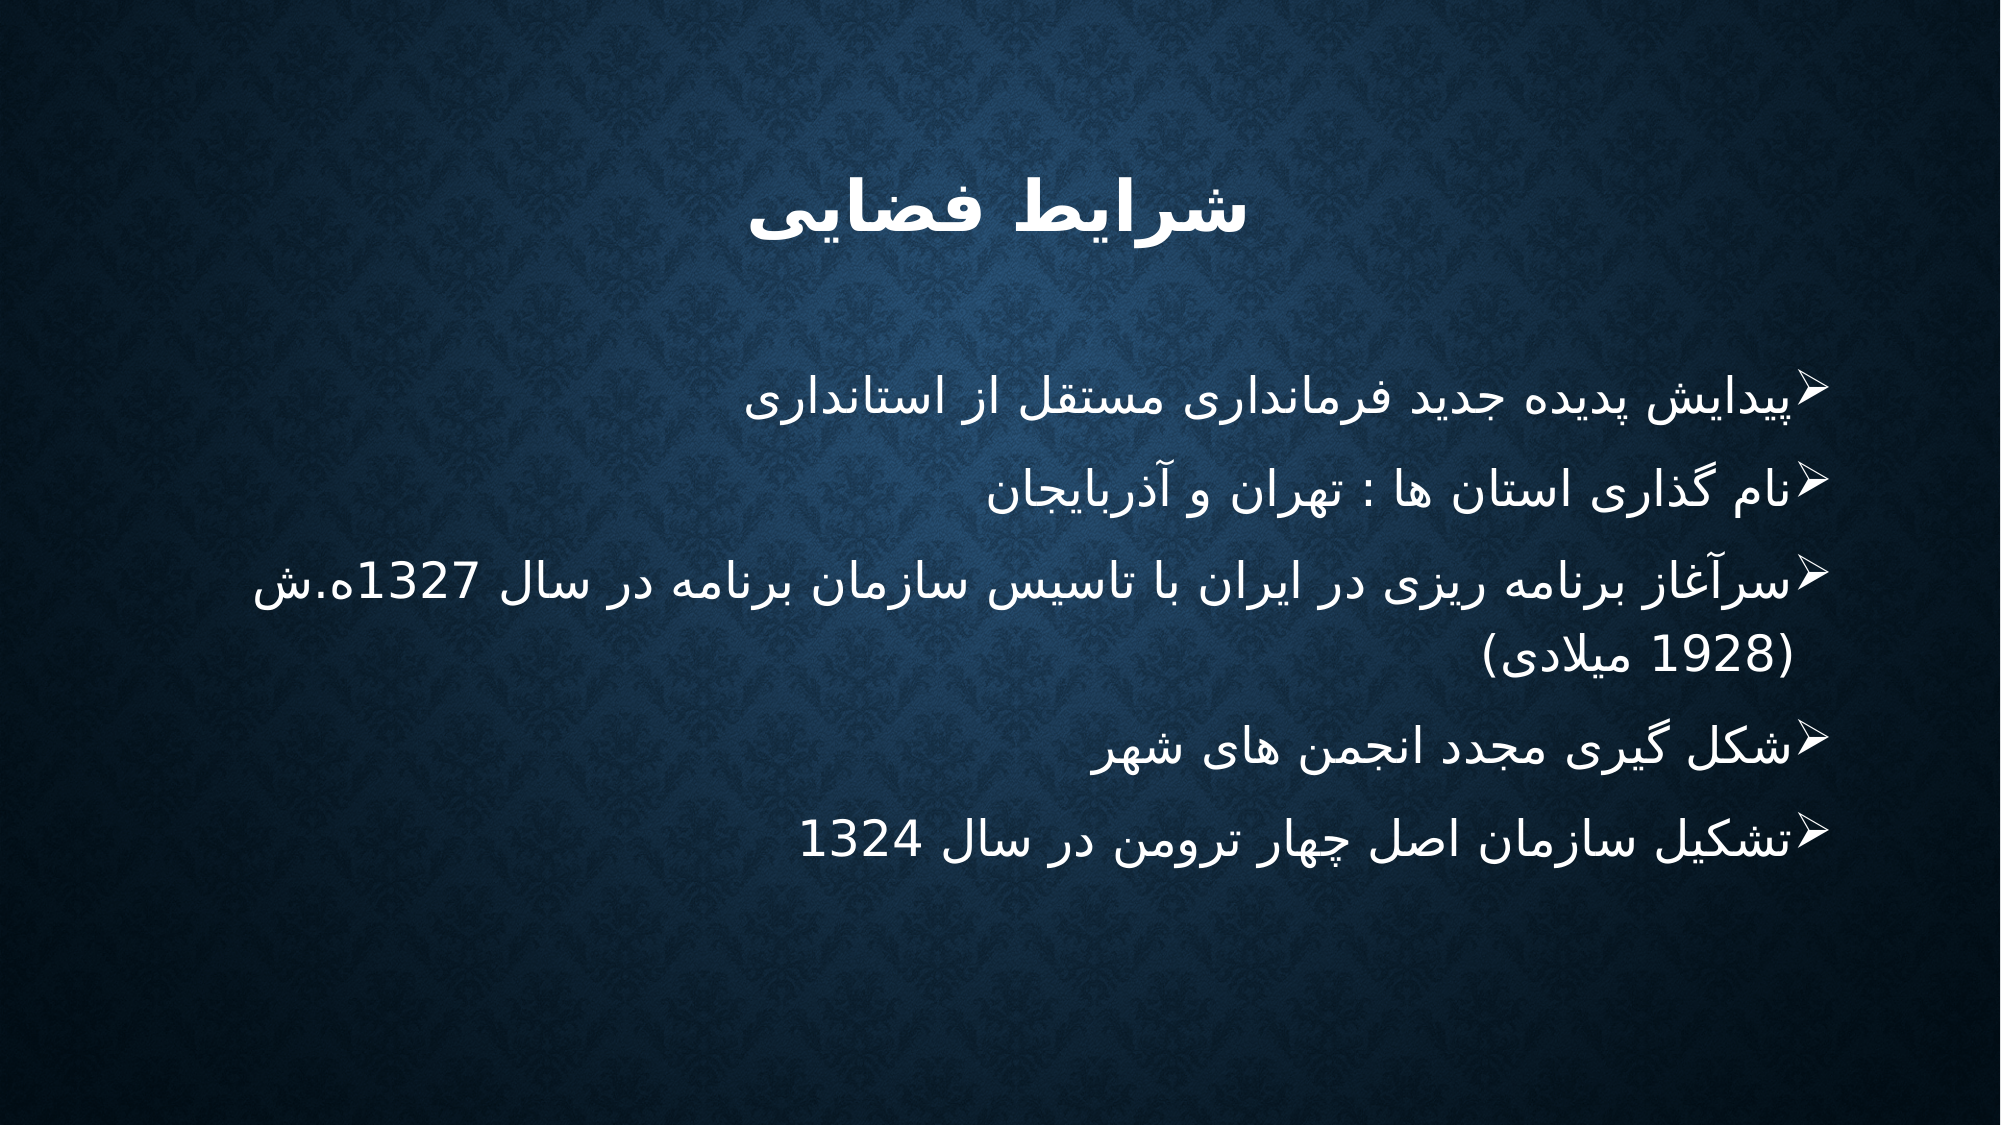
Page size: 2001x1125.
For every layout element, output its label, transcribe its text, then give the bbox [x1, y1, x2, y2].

list پیدایش پدیده جدید فرمانداری مستقل از استانداری نام گذاری استان ها : تهران و آذربایجان سرآغاز برنامه ریزی در ایران با تاسیس سازمان برنامه در سال 1327ه.ش (1928 میلادی) شکل گیری مجدد انجمن های شهر تشکیل سازمان اصل چهار ترومن در سال 1324 [149, 343, 1849, 950]
title شرایط فضایی [149, 99, 1849, 318]
